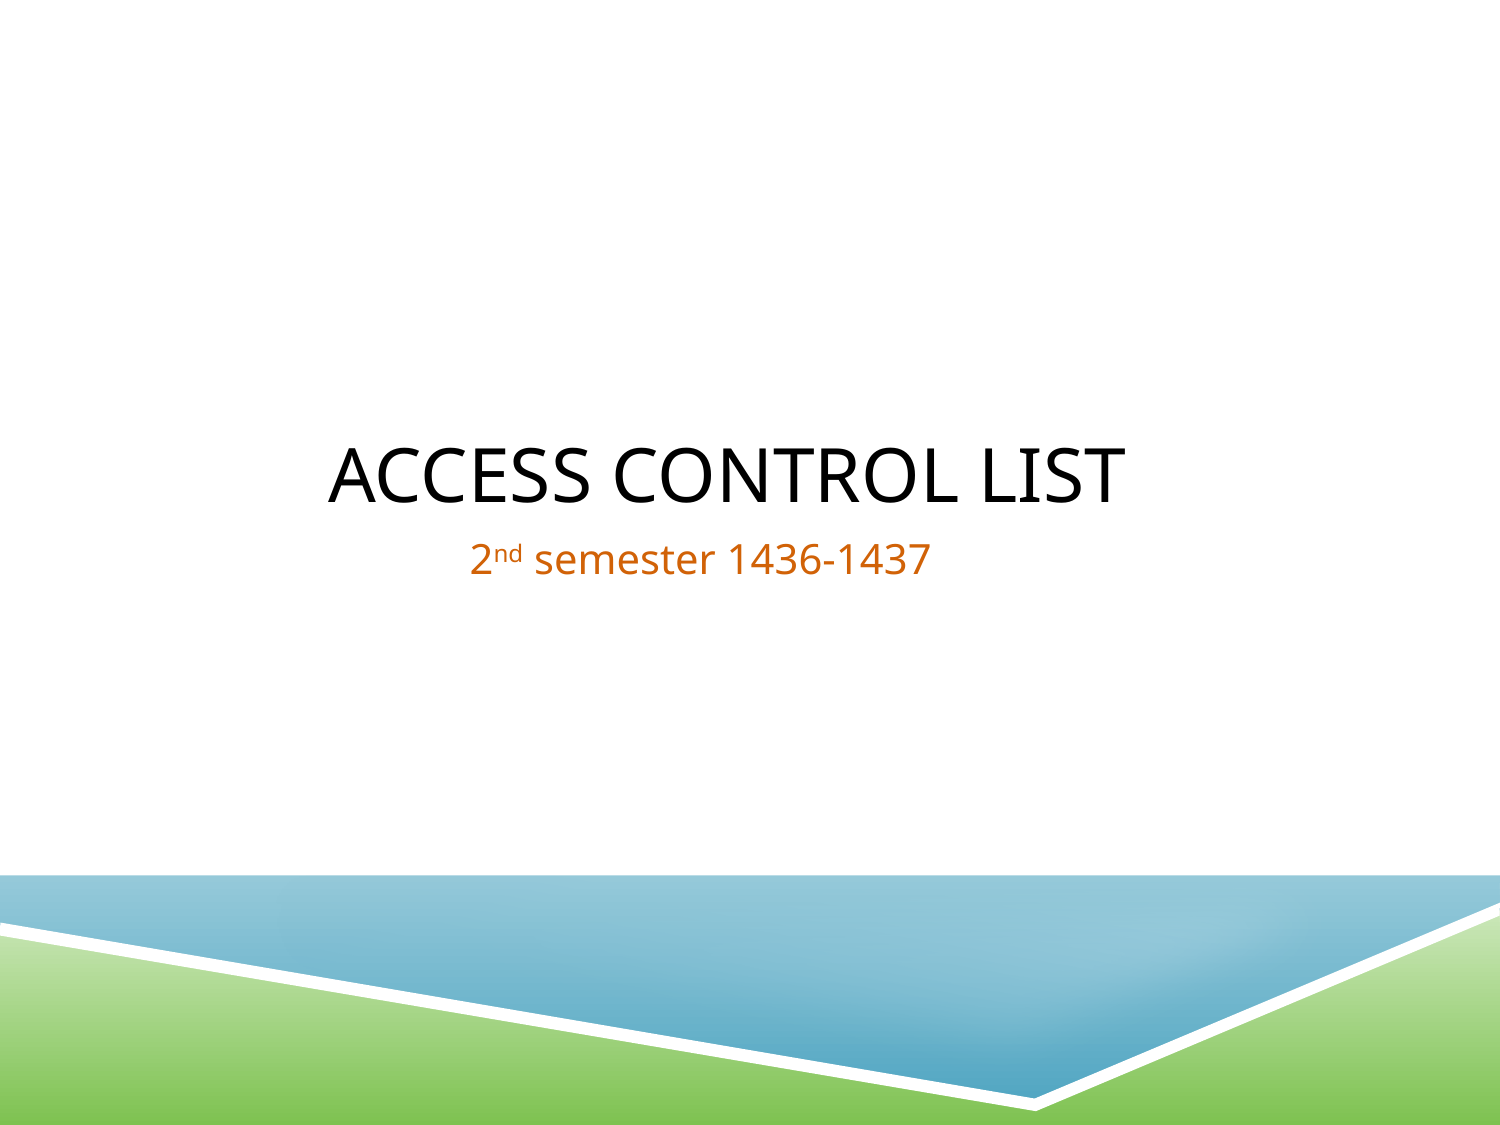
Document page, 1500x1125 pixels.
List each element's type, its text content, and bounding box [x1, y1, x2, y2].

subtitle 2nd semester 1436-1437 [469, 525, 1388, 825]
title Access control list [328, 275, 1388, 525]
